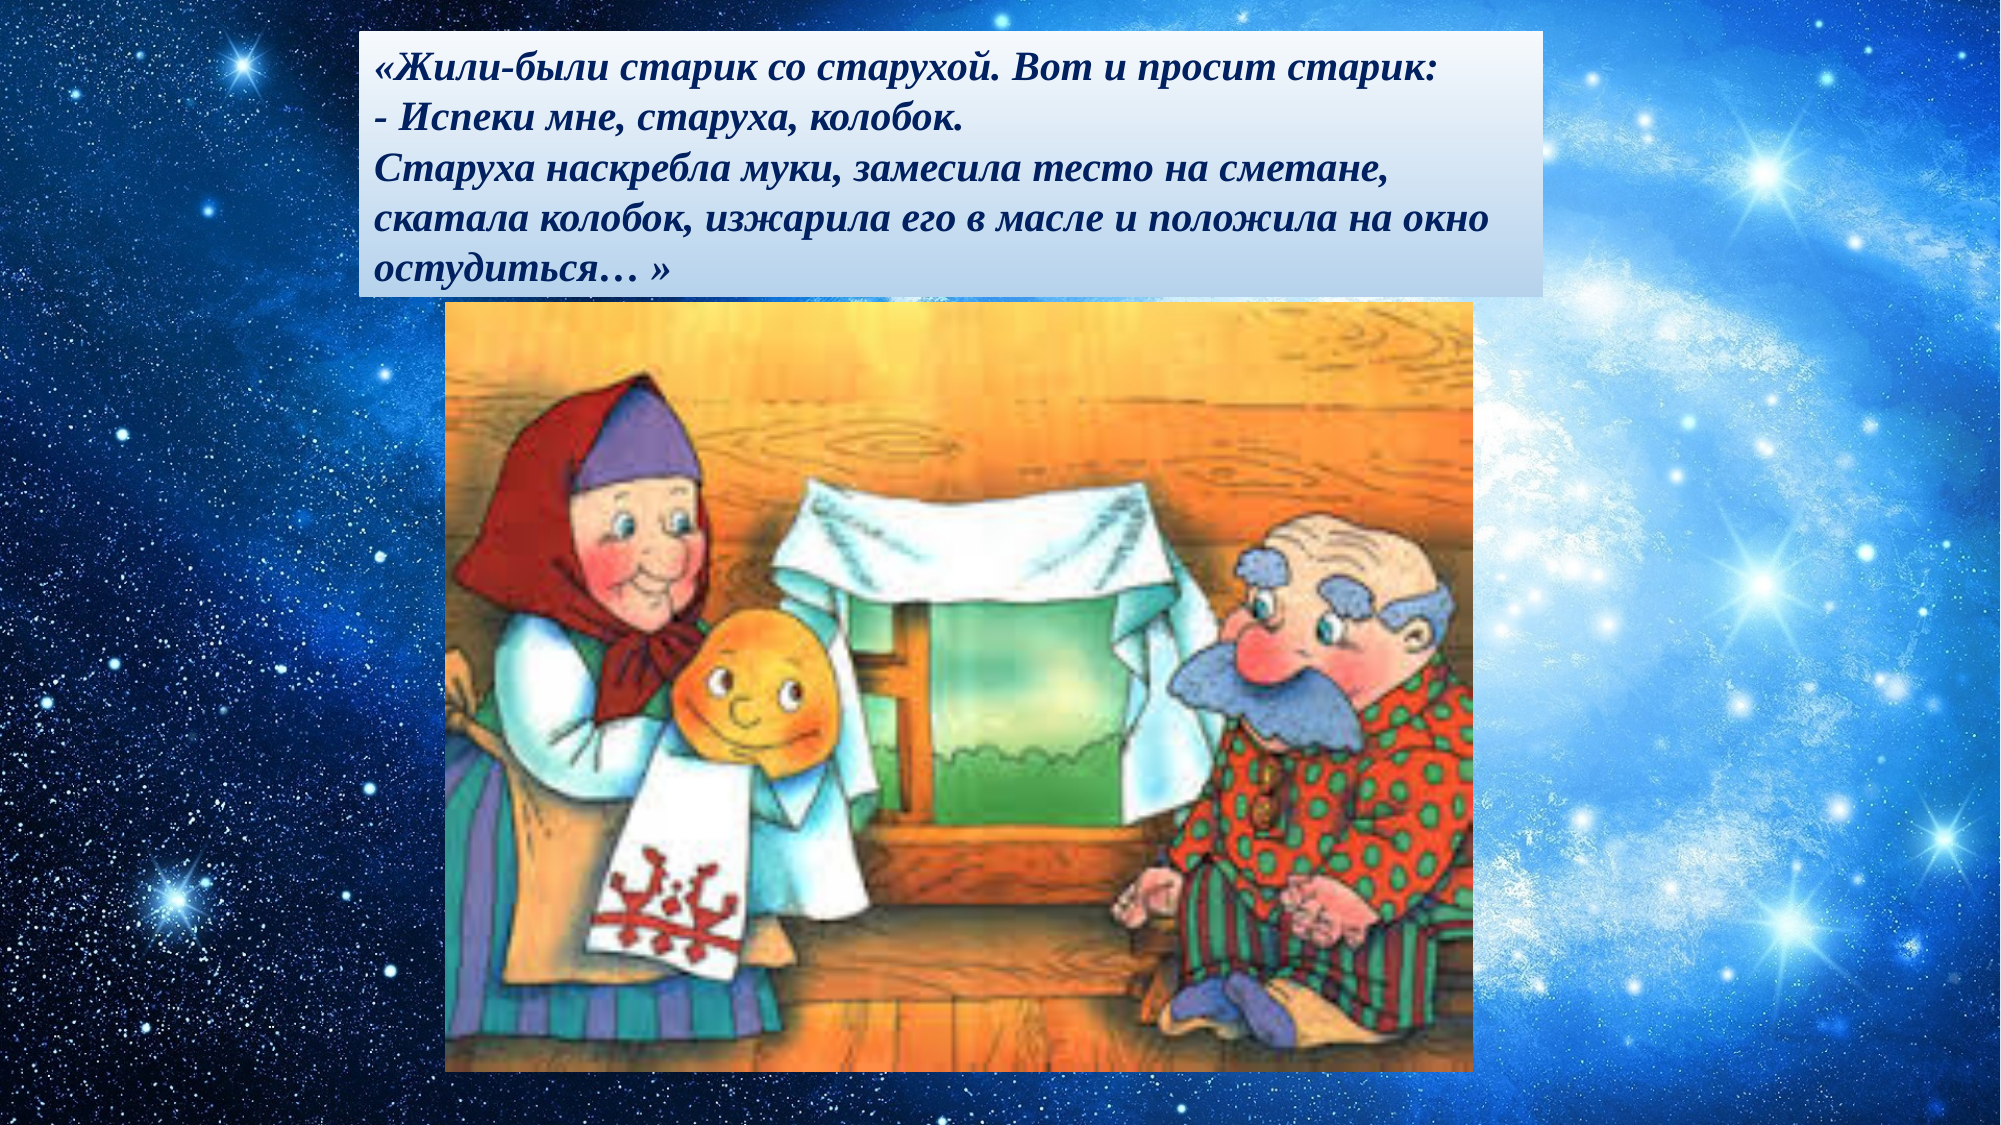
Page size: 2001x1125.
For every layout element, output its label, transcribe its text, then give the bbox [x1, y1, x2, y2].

picture [0, 0, 2001, 1125]
text_box «Жили-были старик со старухой. Вот и просит старик: - Испеки мне, старуха, колобок. Старуха наскребла муки, замесила тесто на сметане, скатала колобок, изжарила его в масле и положила на окно остудиться… » [359, 31, 1543, 297]
